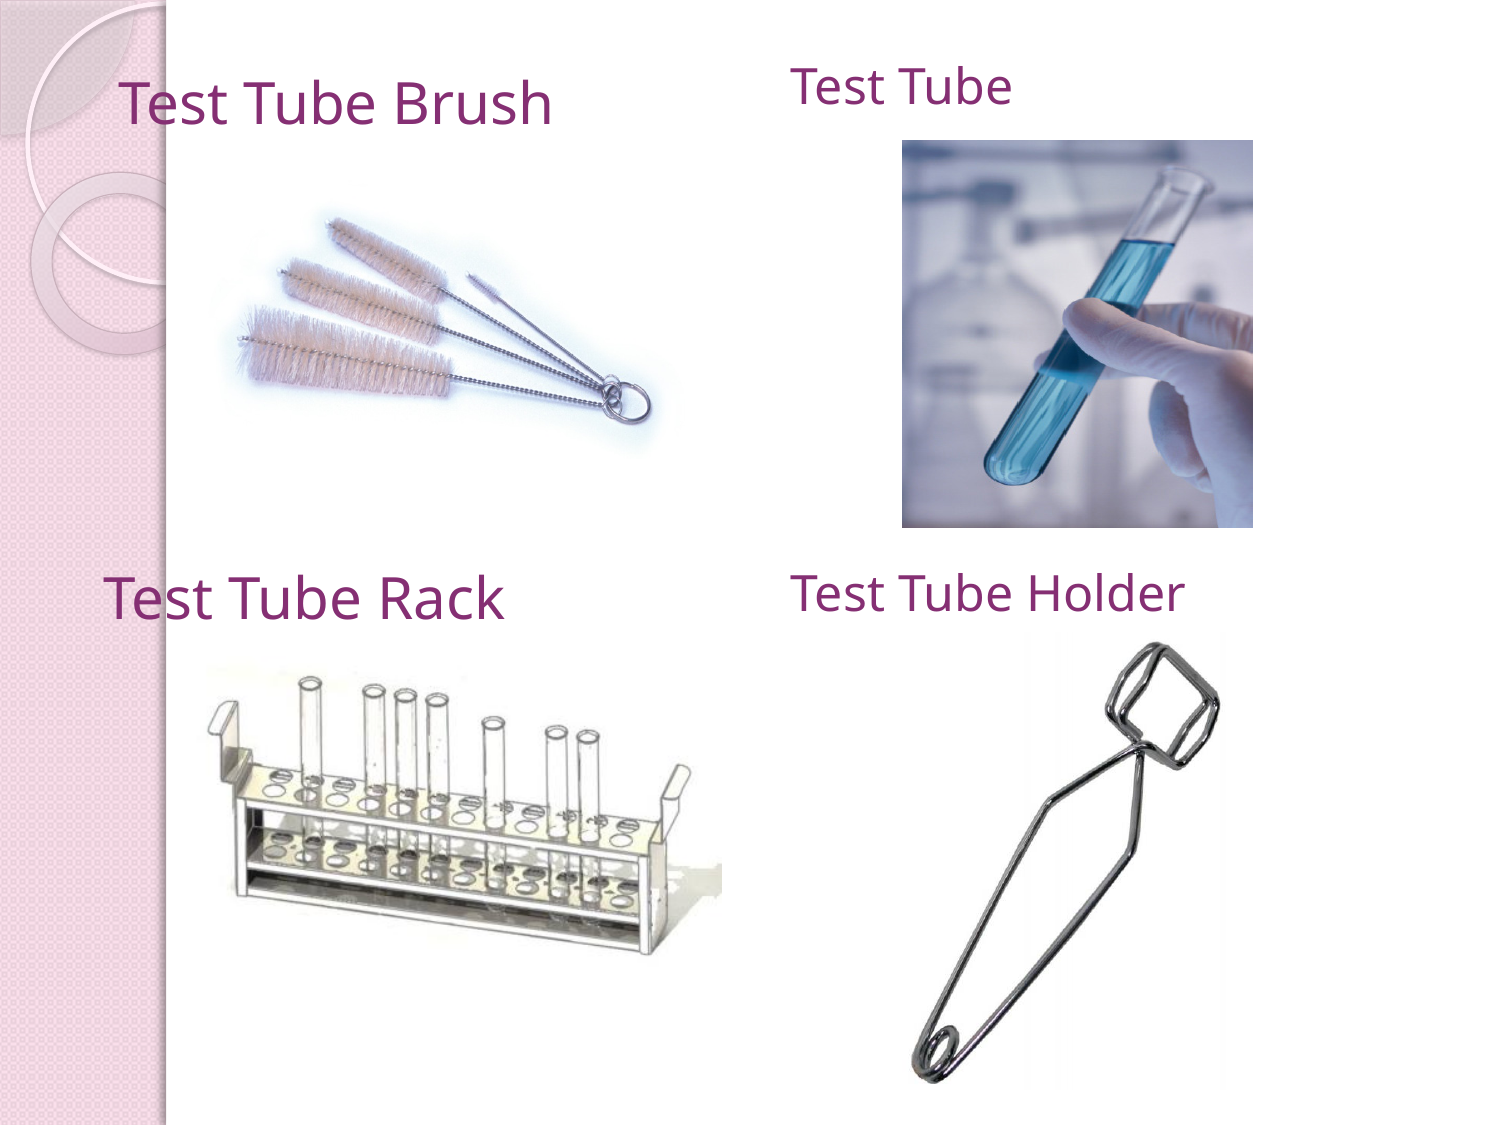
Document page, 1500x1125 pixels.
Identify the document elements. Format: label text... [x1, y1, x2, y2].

picture [187, 655, 722, 981]
list Test Tube Test Tube Holder [762, 46, 1425, 1005]
picture [902, 632, 1228, 1091]
picture [902, 140, 1253, 528]
list Test Tube Brush Test Tube Rack [75, 58, 738, 1005]
picture [198, 163, 716, 469]
